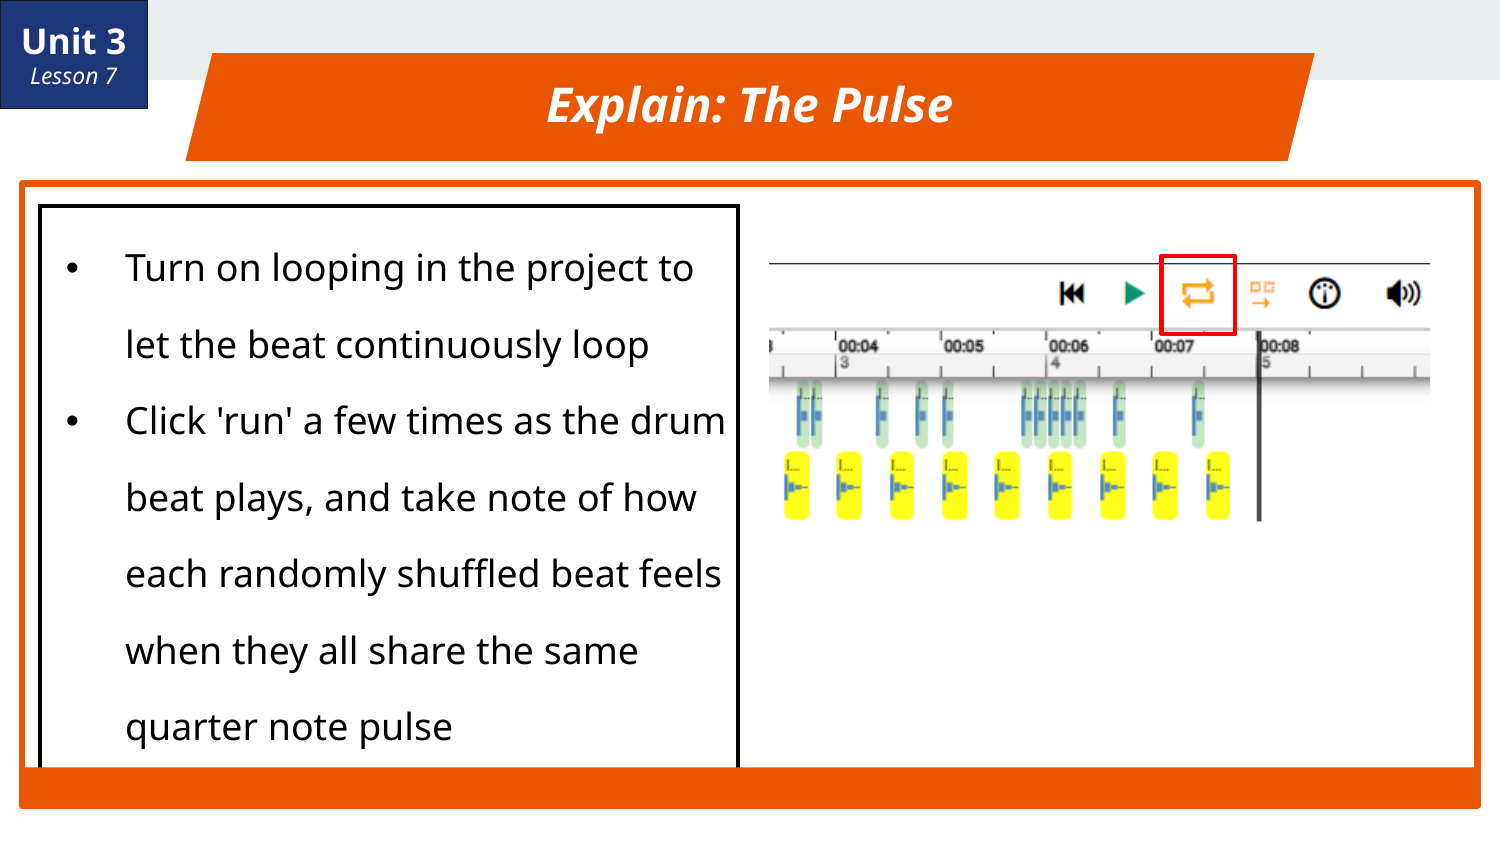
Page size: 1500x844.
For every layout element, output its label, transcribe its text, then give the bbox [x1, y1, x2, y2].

text_box [185, 53, 1315, 161]
text_box Unit 3 Lesson 7 [0, 0, 148, 109]
title Explain: The Pulse [221, 60, 1279, 155]
picture [25, 186, 1475, 804]
